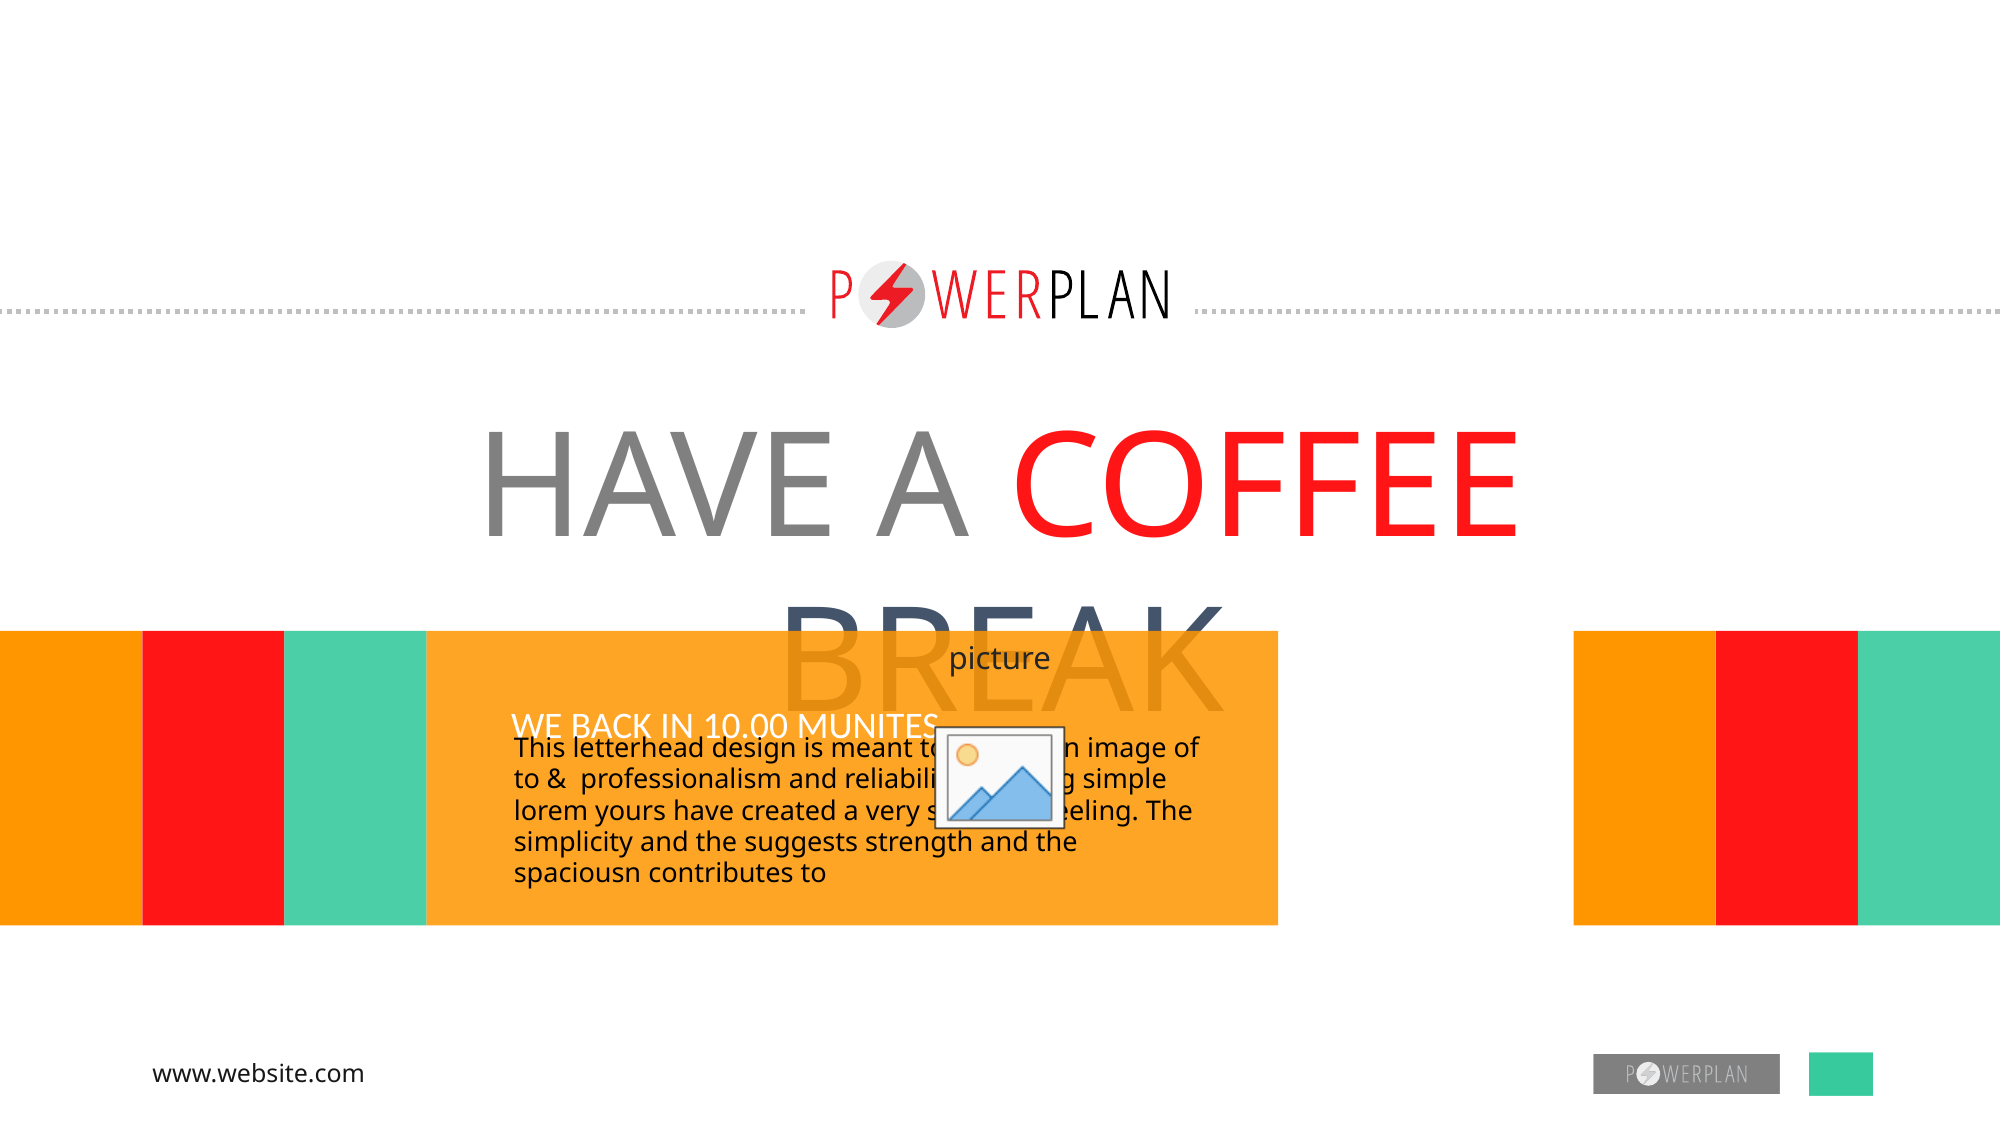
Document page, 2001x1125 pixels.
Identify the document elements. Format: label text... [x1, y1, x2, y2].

text_box [1715, 630, 1857, 926]
slide_number www.website.com [137, 1042, 391, 1103]
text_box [1593, 1053, 1780, 1094]
text_box [141, 630, 283, 926]
slide_number 13 [1809, 1052, 1873, 1096]
picture [426, 630, 1574, 926]
text_box [0, 630, 141, 926]
text_box HAVE A COFFEE BREAK [220, 383, 1780, 630]
text_box [1857, 630, 2000, 926]
text_box [283, 630, 426, 926]
text_box [1574, 630, 1715, 926]
picture [832, 260, 1168, 329]
